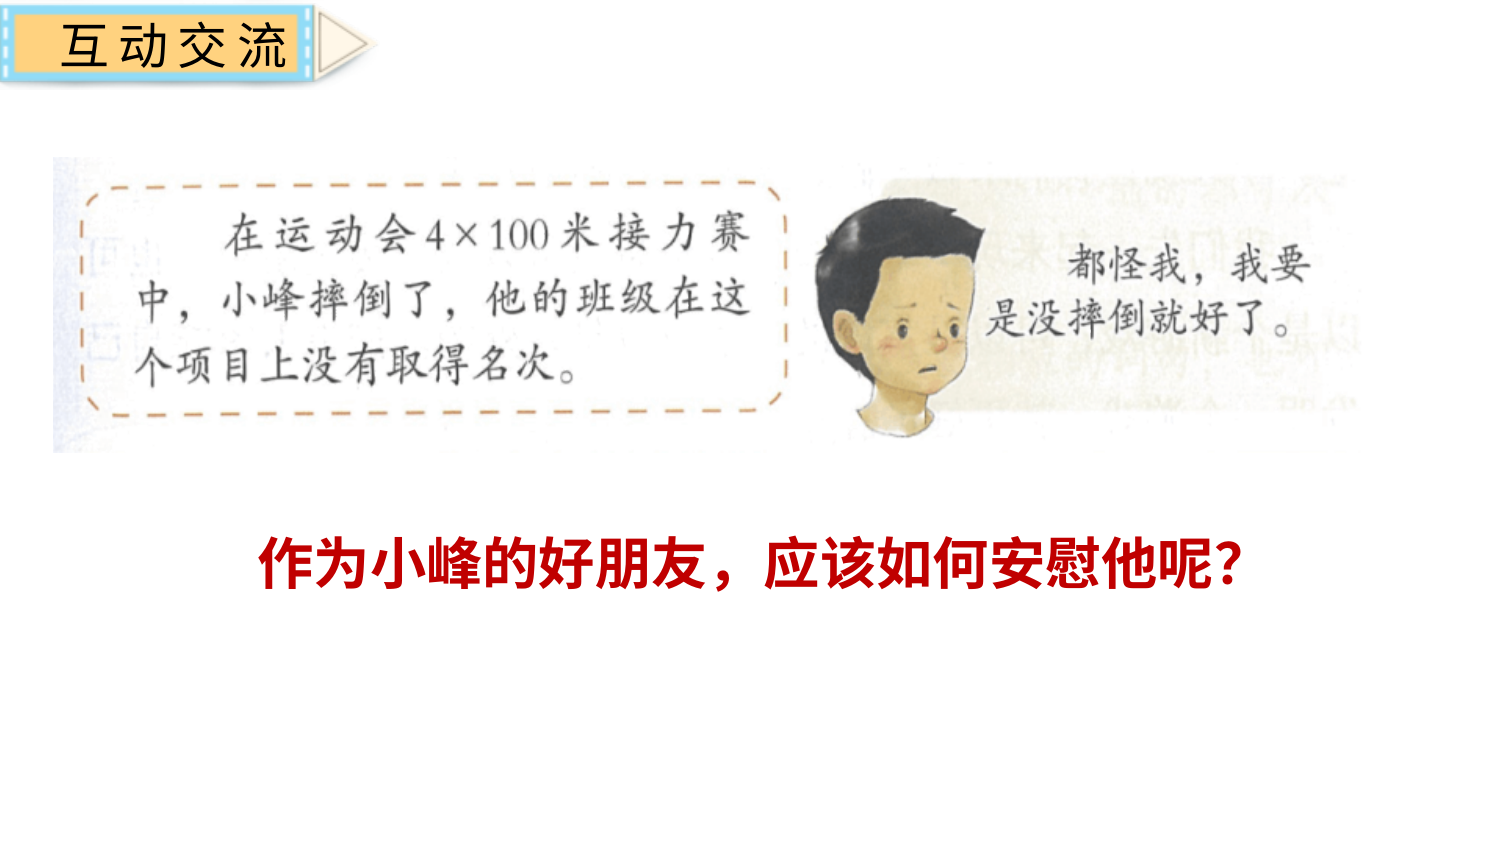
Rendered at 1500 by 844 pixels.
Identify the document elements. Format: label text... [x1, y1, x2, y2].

picture [53, 156, 1405, 454]
text_box 作为小峰的好朋友，应该如何安慰他呢？ [246, 522, 1282, 602]
picture [0, 0, 386, 90]
